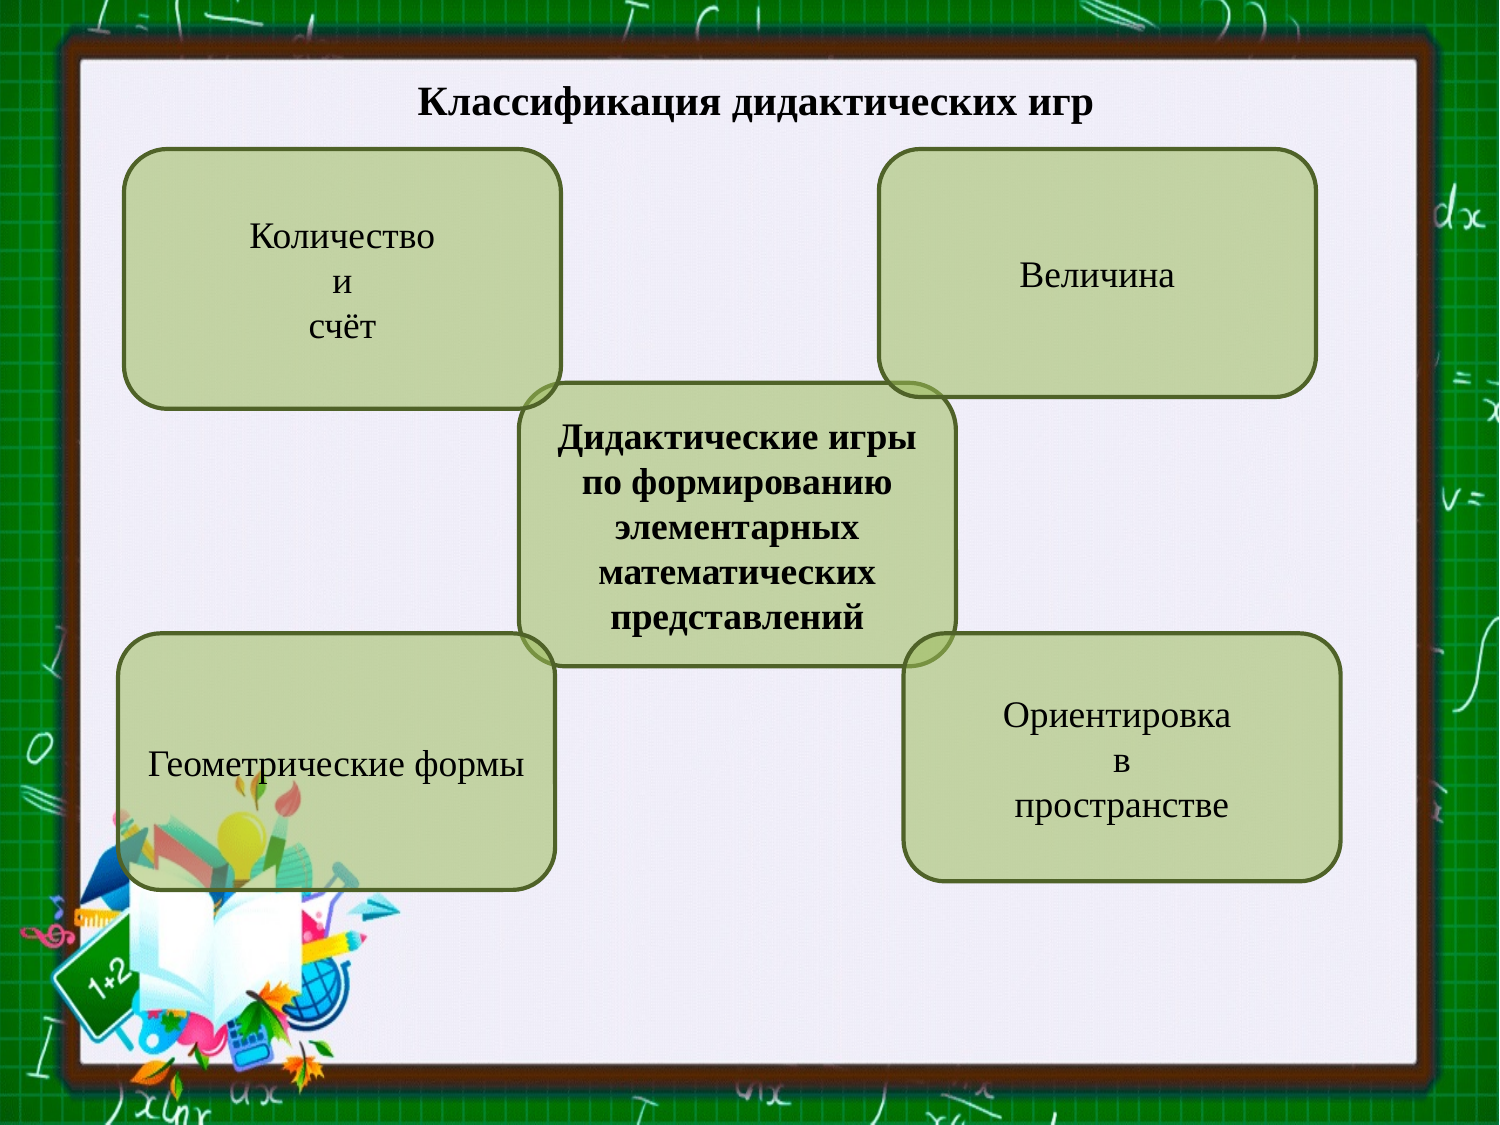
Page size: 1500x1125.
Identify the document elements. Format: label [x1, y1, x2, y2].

list [0, 0, 1499, 1125]
